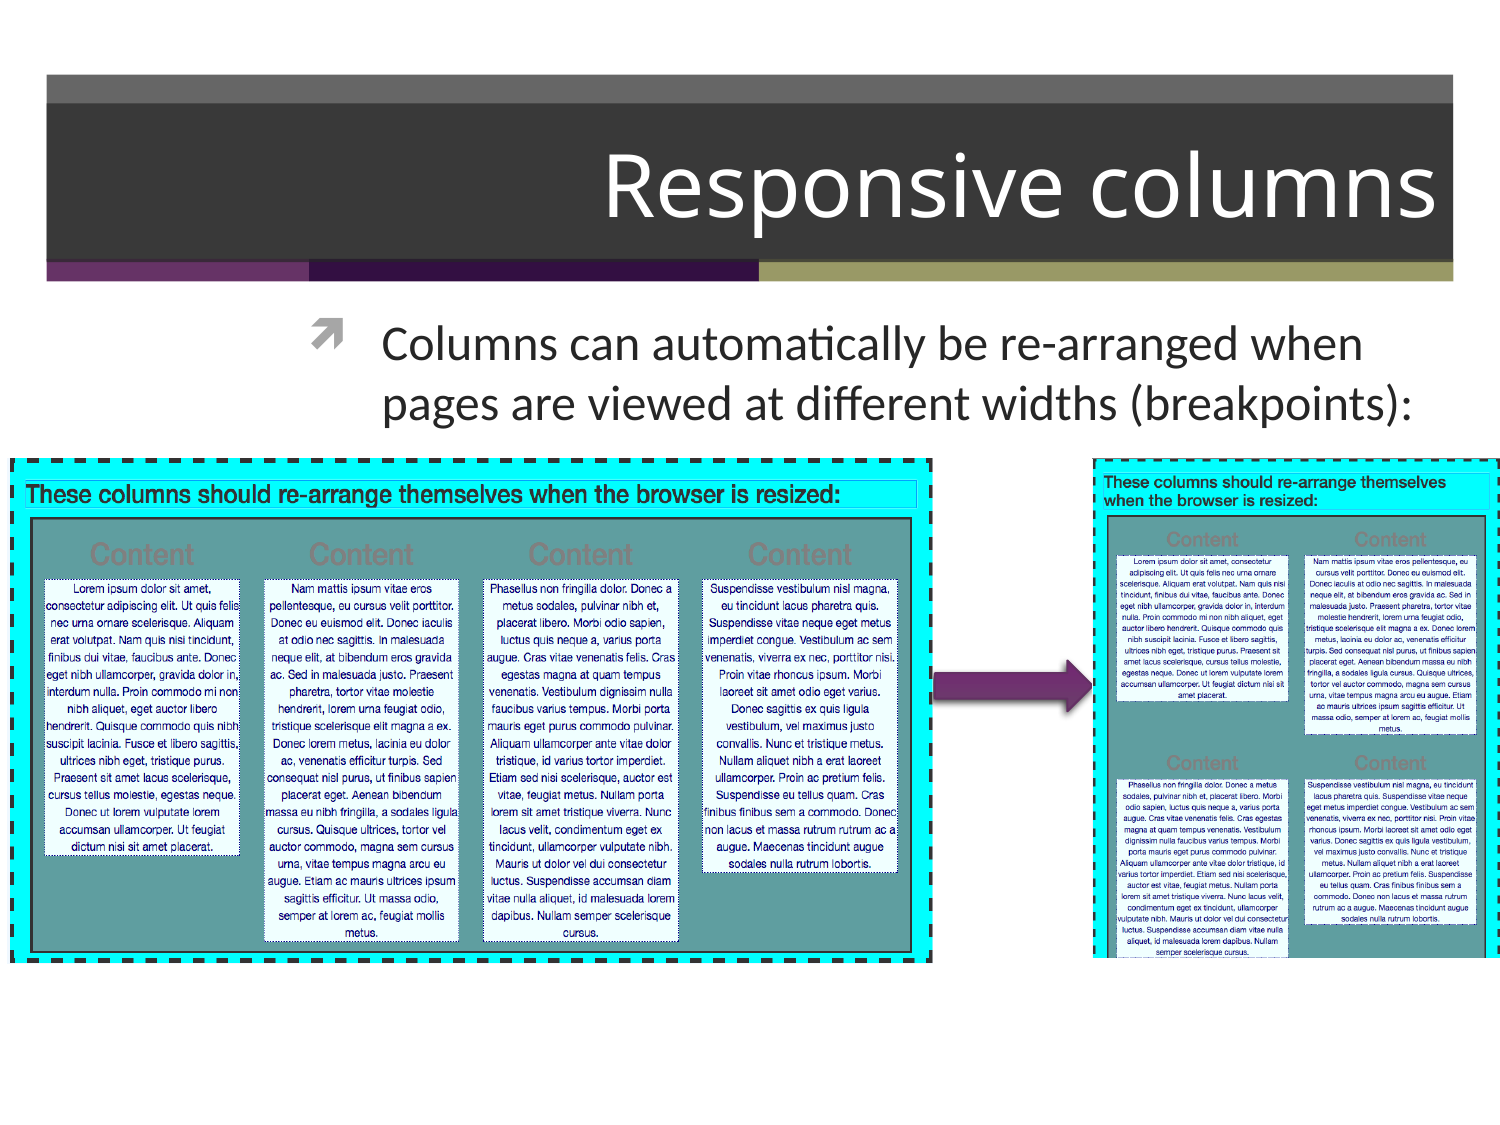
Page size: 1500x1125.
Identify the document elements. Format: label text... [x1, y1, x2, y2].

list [0, 458, 936, 965]
title Responsive columns [46, 103, 1454, 263]
picture [1092, 458, 1500, 958]
text_box Columns can automatically be re-arranged when pages are viewed at different widths (breakpoints): [292, 302, 1454, 958]
